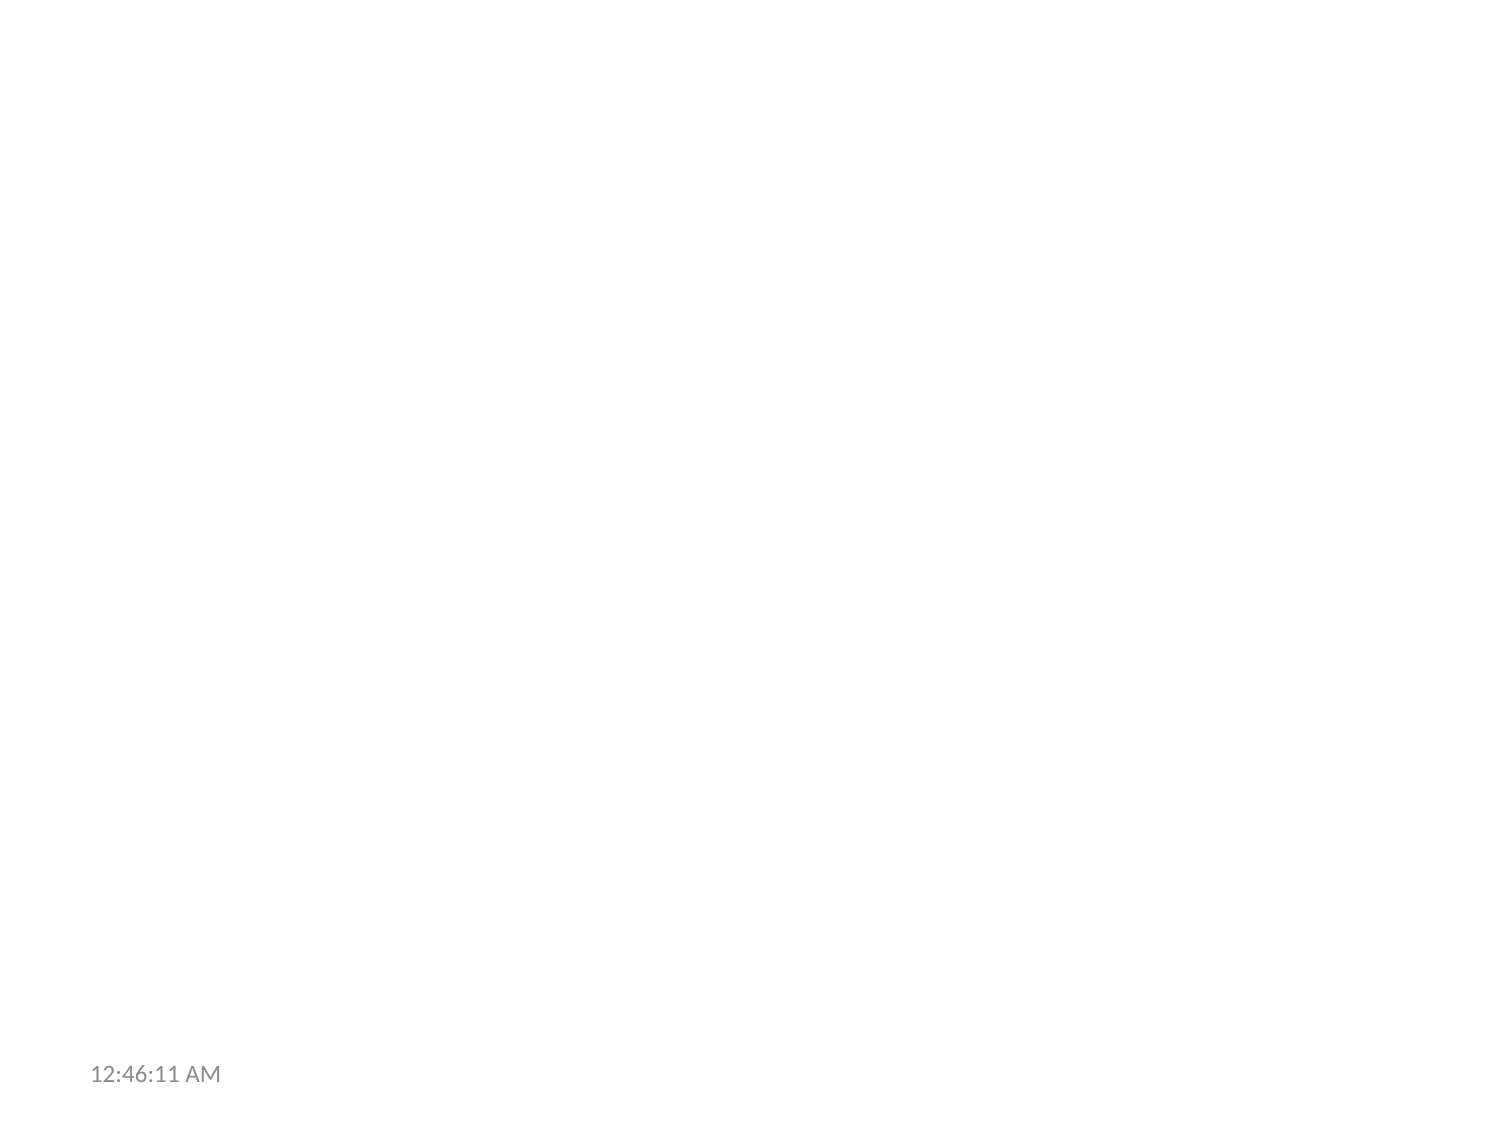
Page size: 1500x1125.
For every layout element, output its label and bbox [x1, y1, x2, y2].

slide_number [75, 1042, 425, 1103]
